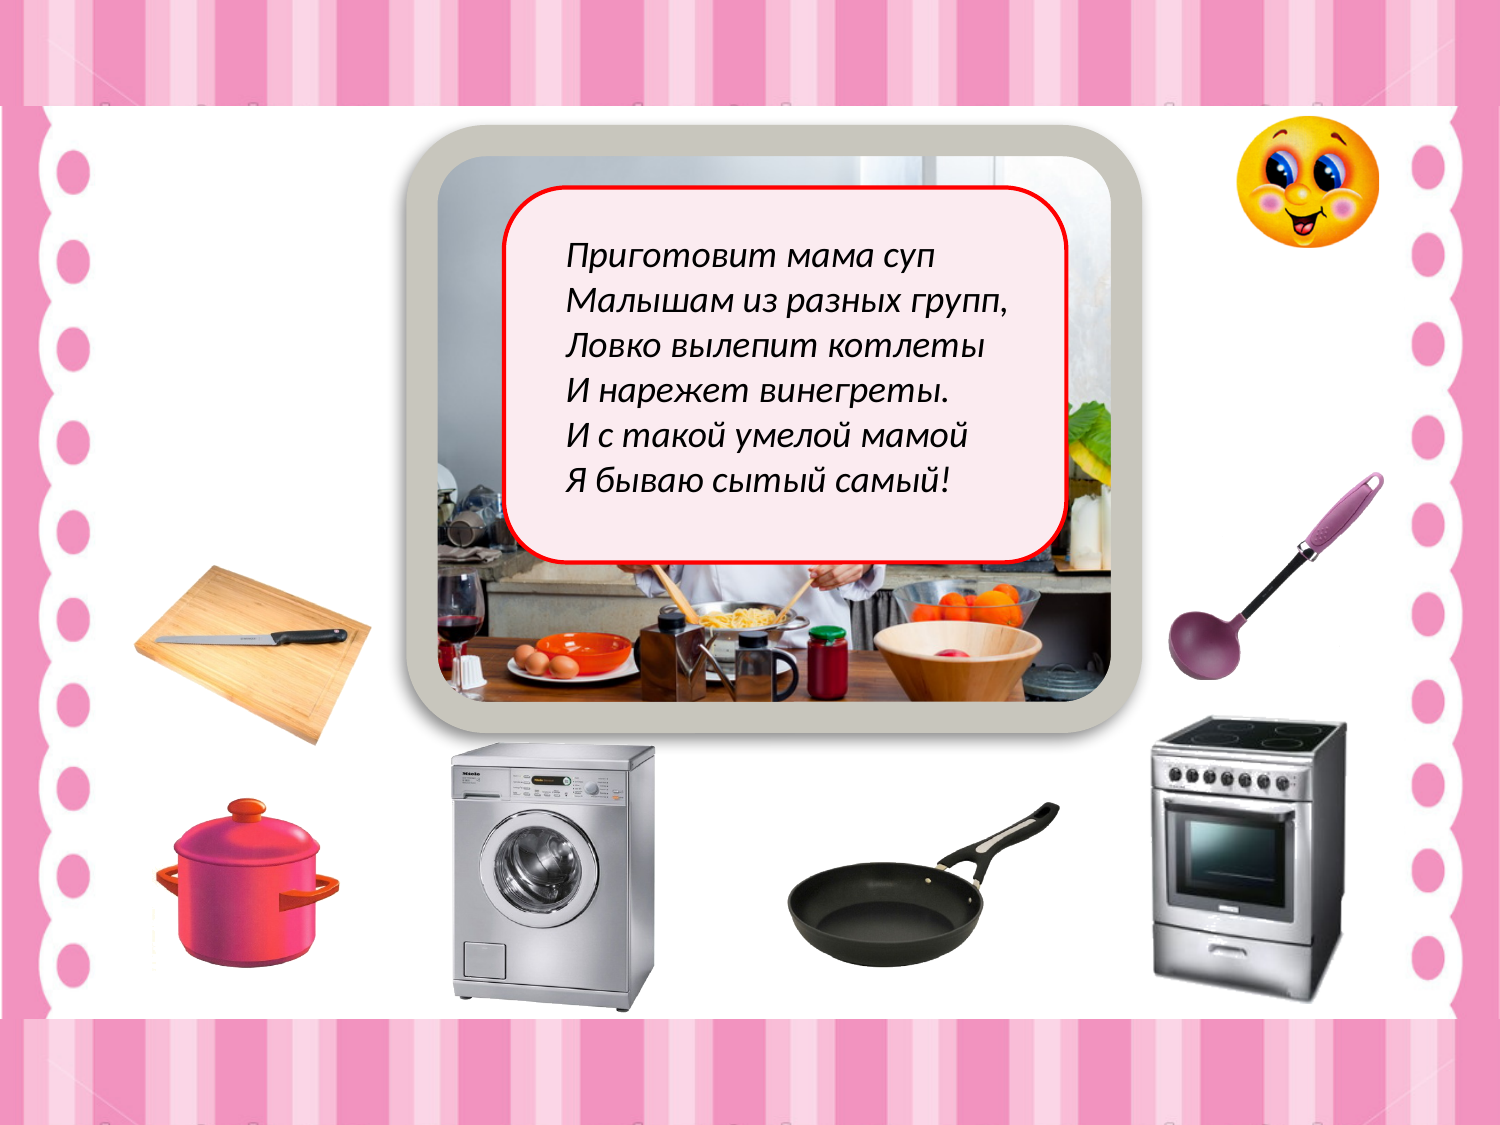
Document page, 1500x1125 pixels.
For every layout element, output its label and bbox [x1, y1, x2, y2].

picture [0, 0, 1500, 1125]
text_box [503, 187, 1067, 563]
